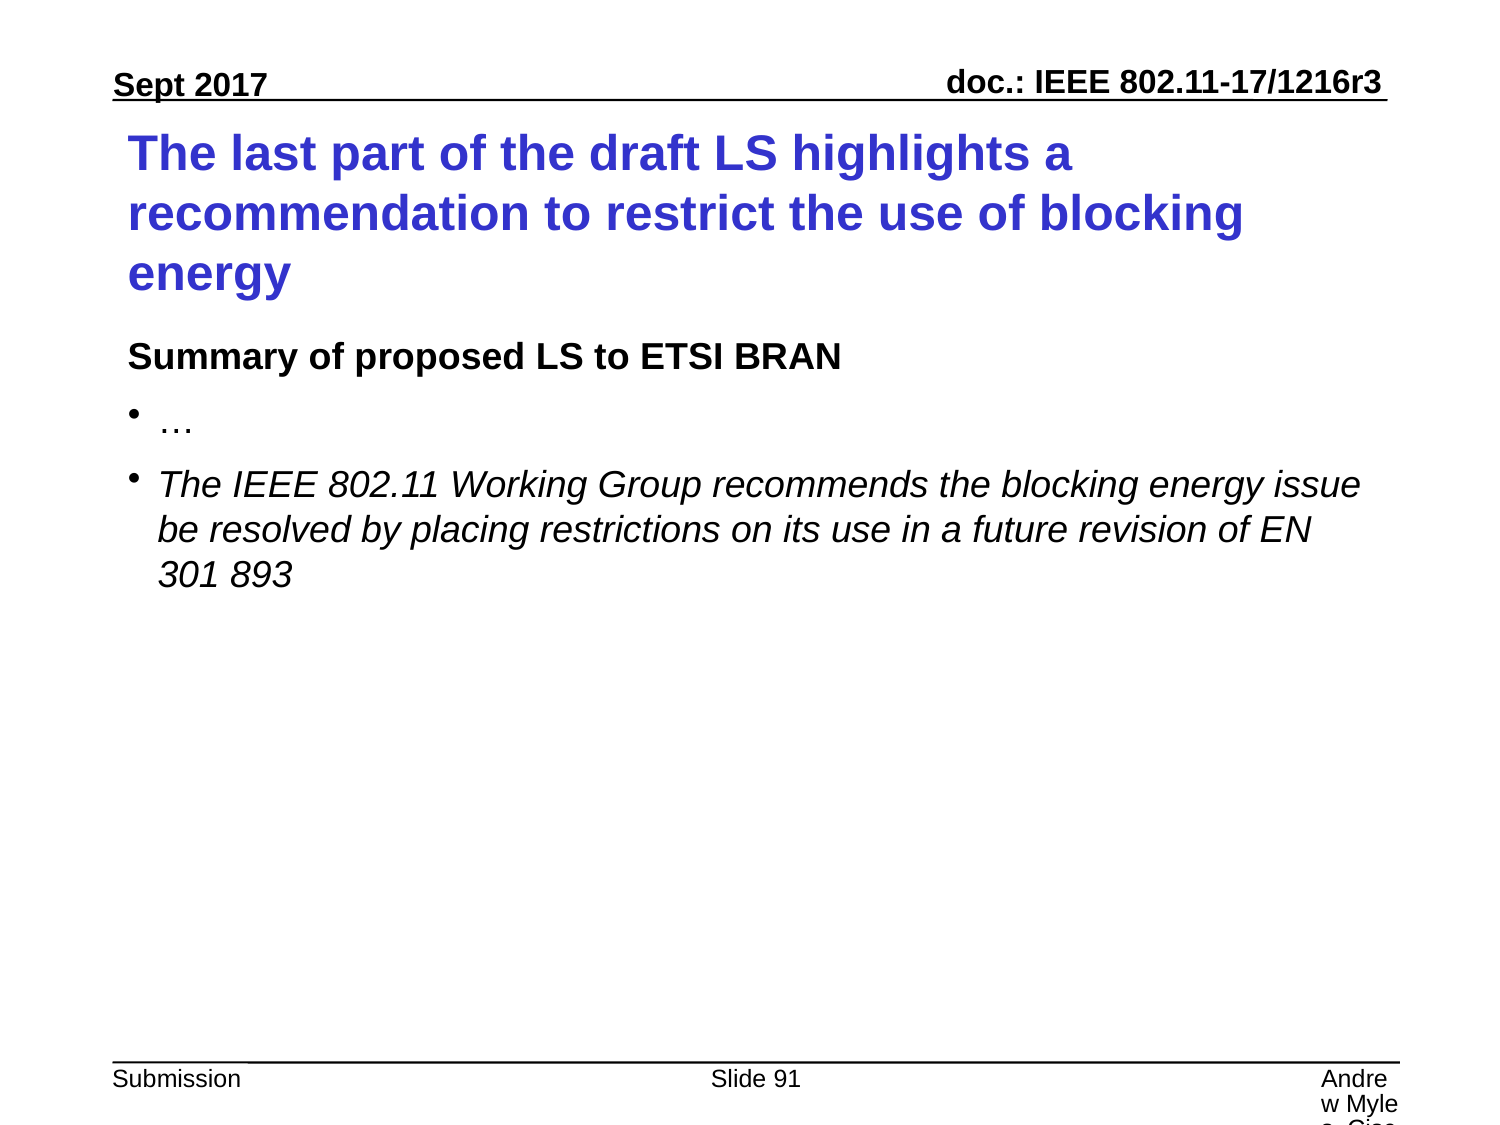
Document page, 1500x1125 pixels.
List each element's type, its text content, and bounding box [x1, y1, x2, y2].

list Summary of proposed LS to ETSI BRAN … The IEEE 802.11 Working Group recommends the blocking energy issue be resolved by placing restrictions on its use in a future revision of EN 301 893 [112, 324, 1388, 1000]
slide_number Slide 91 [709, 1061, 803, 1093]
title The last part of the draft LS highlights a recommendation to restrict the use of blocking energy [112, 112, 1438, 288]
footer Andrew Myles, Cisco [1320, 1061, 1402, 1093]
